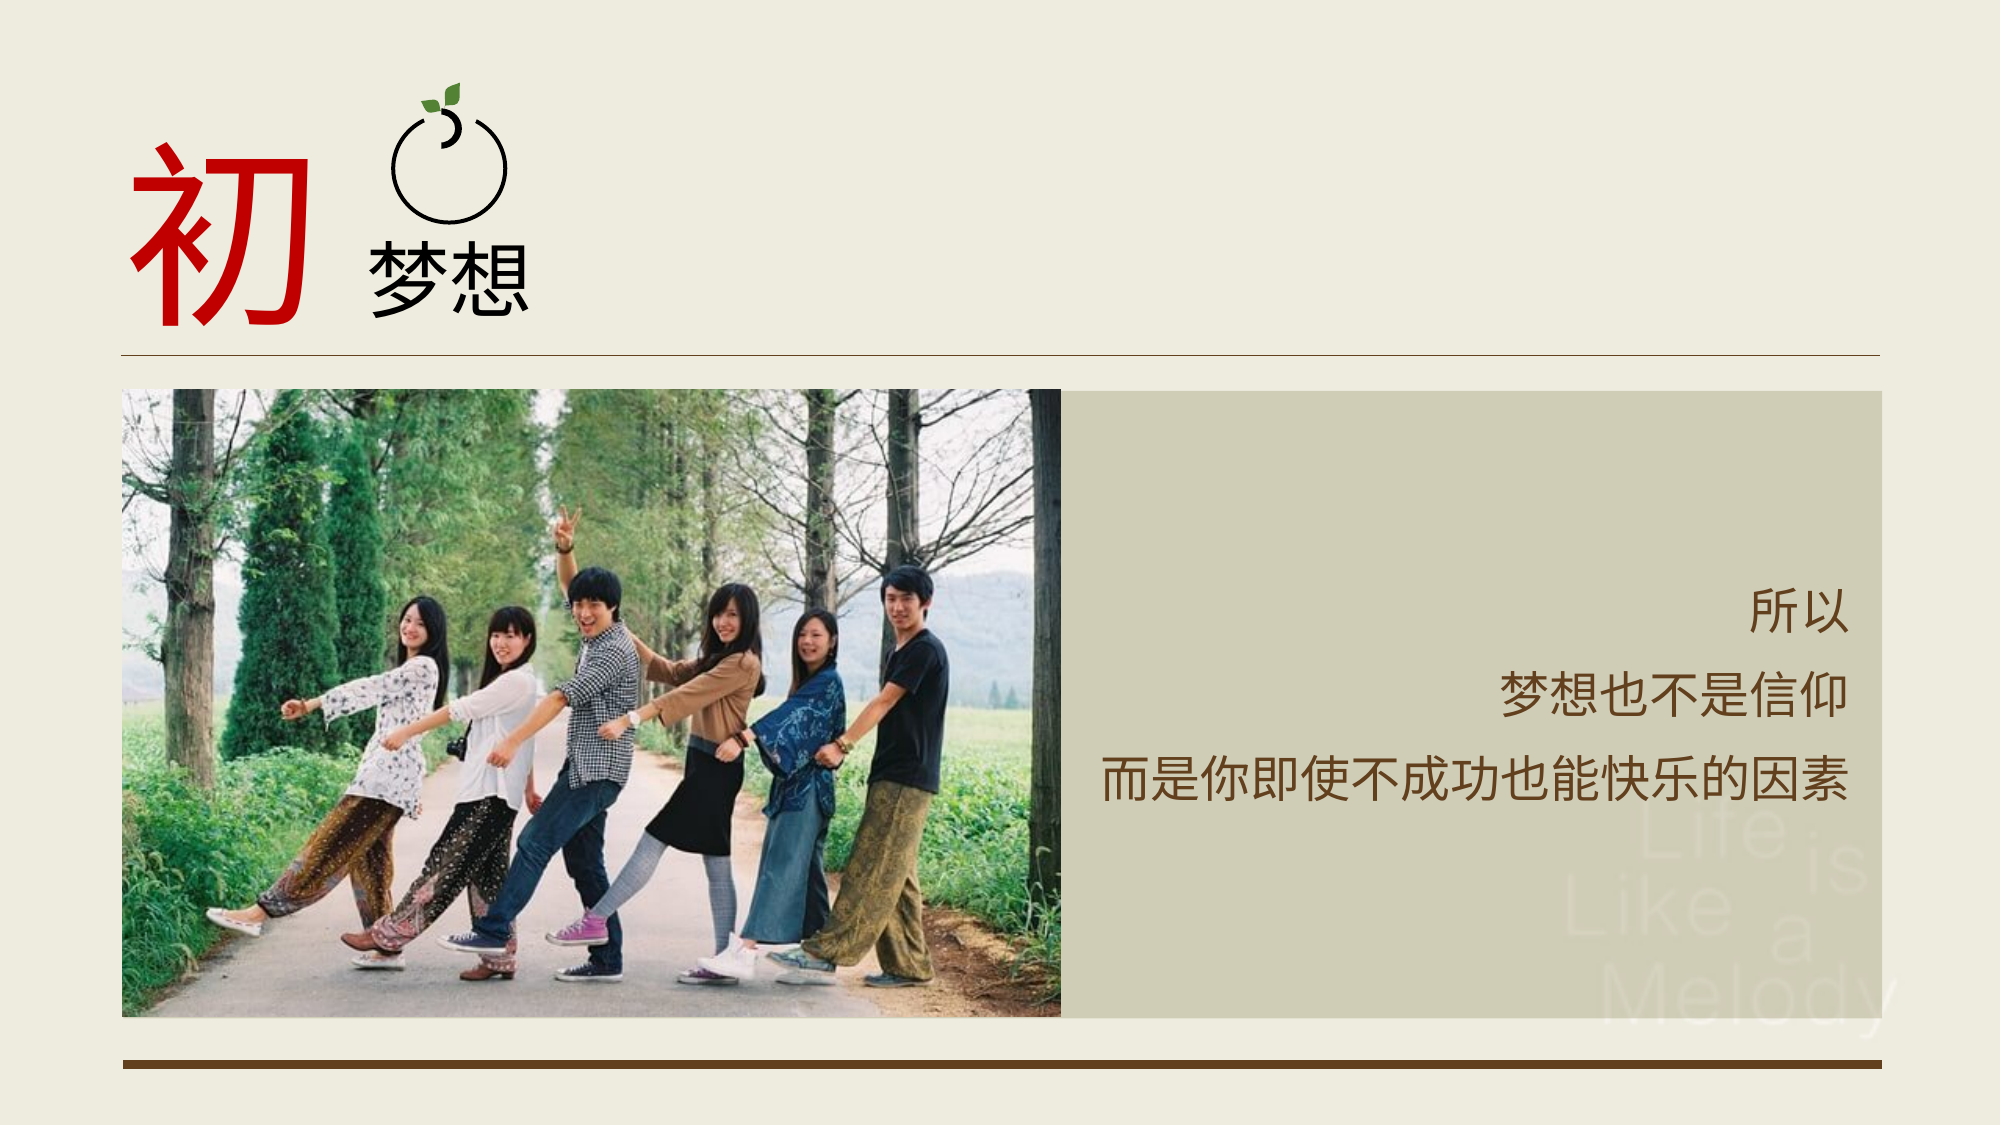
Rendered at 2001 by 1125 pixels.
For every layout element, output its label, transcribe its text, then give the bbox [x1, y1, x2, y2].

picture [122, 389, 1061, 1017]
text_box 梦想 [351, 221, 548, 336]
text_box 所以 梦想也不是信仰 而是你即使不成功也能快乐的因素 [1061, 547, 1865, 815]
text_box [1061, 390, 1883, 723]
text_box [391, 82, 508, 225]
text_box [122, 815, 1546, 1019]
text_box 初 [109, 103, 339, 359]
picture [1546, 723, 1935, 1112]
